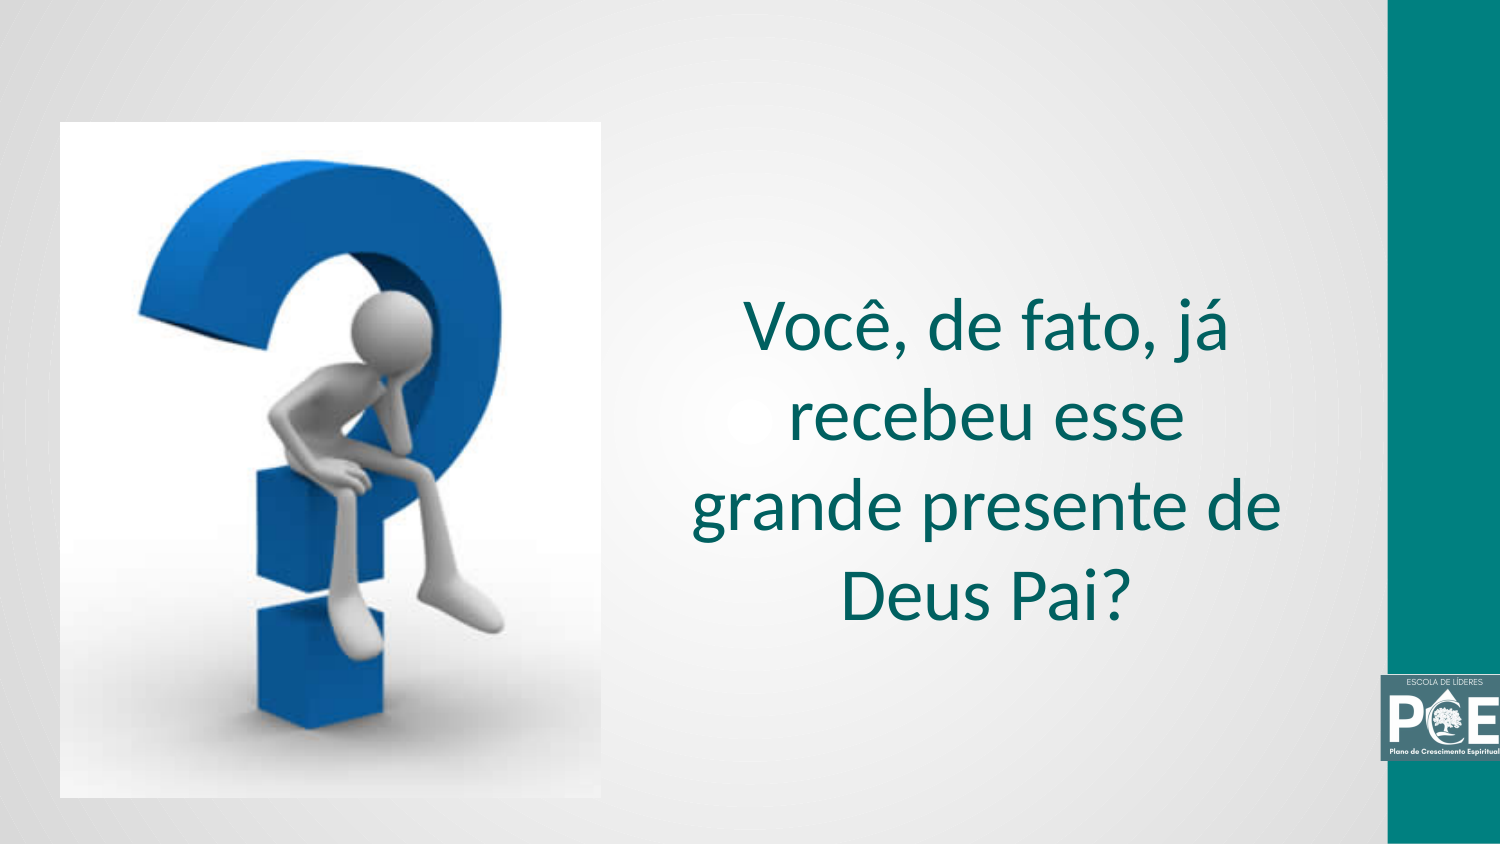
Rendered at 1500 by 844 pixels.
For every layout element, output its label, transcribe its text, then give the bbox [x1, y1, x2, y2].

text_box Você, de fato, já recebeu esse grande presente de Deus Pai? [666, 267, 1309, 643]
picture [59, 122, 601, 798]
picture [1380, 674, 1500, 761]
